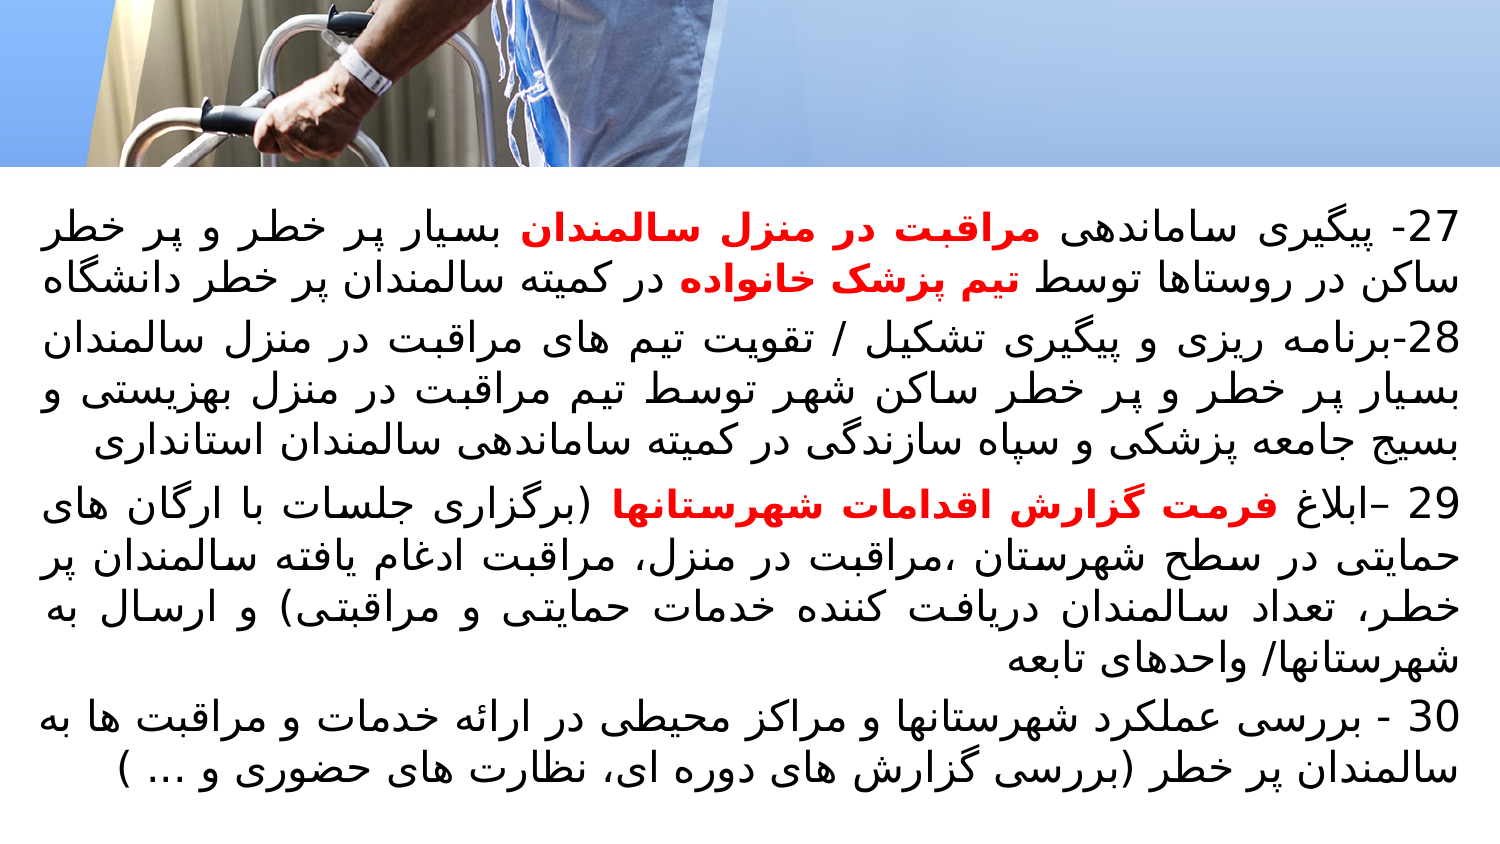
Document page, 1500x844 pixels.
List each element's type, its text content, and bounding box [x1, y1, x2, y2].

picture [0, 0, 1500, 844]
text_box 27- پیگیری ساماندهی مراقبت در منزل سالمندان بسیار پر خطر و پر خطر ساکن در روستاها توسط تیم پزشک خانواده در کمیته سالمندان پر خطر دانشگاه 28-برنامه ریزی و پیگیری تشکیل / تقویت تیم های مراقبت در منزل سالمندان بسیار پر خطر و پر خطر ساکن شهر توسط تیم مراقبت در منزل بهزیستی و بسیج جامعه پزشکی و سپاه سازندگی در کمیته ساماندهی سالمندان استانداری 29 –ابلاغ فرمت گزارش اقدامات شهرستانها (برگزاری جلسات با ارگان های حمایتی در سطح شهرستان ،مراقبت در منزل، مراقبت ادغام یافته سالمندان پر خطر، تعداد سالمندان دریافت کننده خدمات حمایتی و مراقبتی) و ارسال به شهرستانها/ واحدهای تابعه 30 - بررسی عملکرد شهرستانها و مراکز محیطی در ارائه خدمات و مراقبت ها به سالمندان پر خطر (بررسی گزارش های دوره ای، نظارت های حضوری و ... ) [23, 191, 1477, 844]
